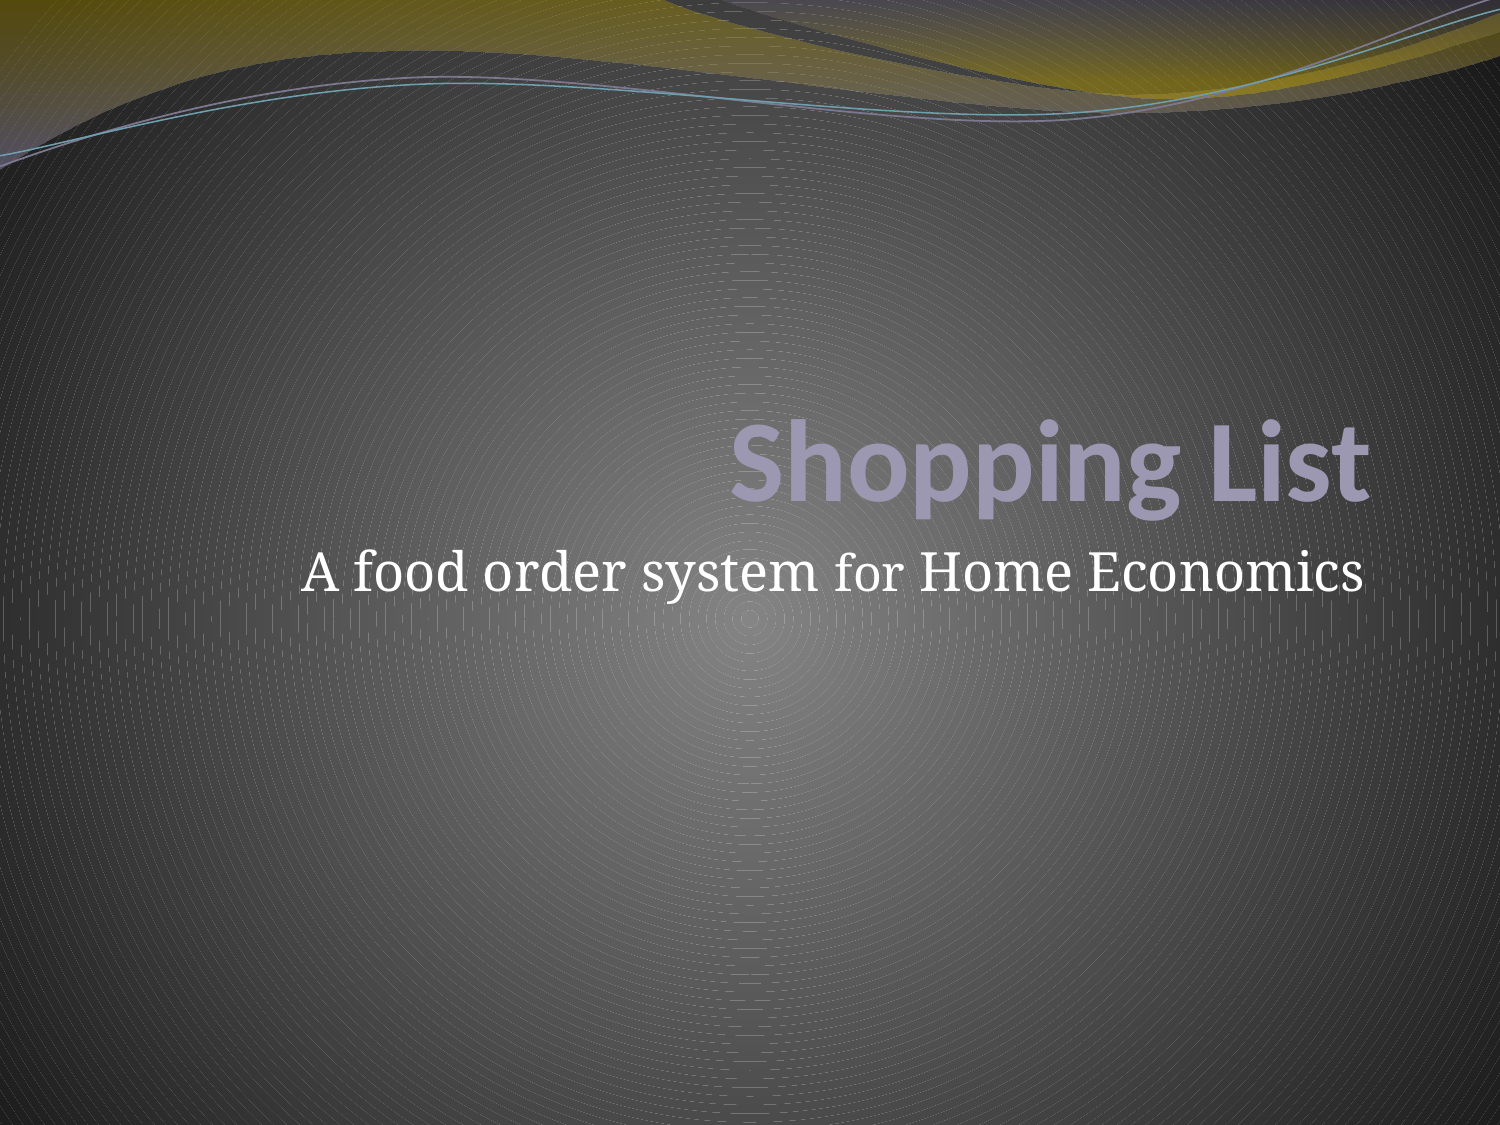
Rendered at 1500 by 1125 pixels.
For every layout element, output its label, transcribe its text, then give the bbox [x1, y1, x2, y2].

title Shopping List [87, 224, 1376, 525]
subtitle A food order system for Home Economics [87, 529, 1376, 818]
